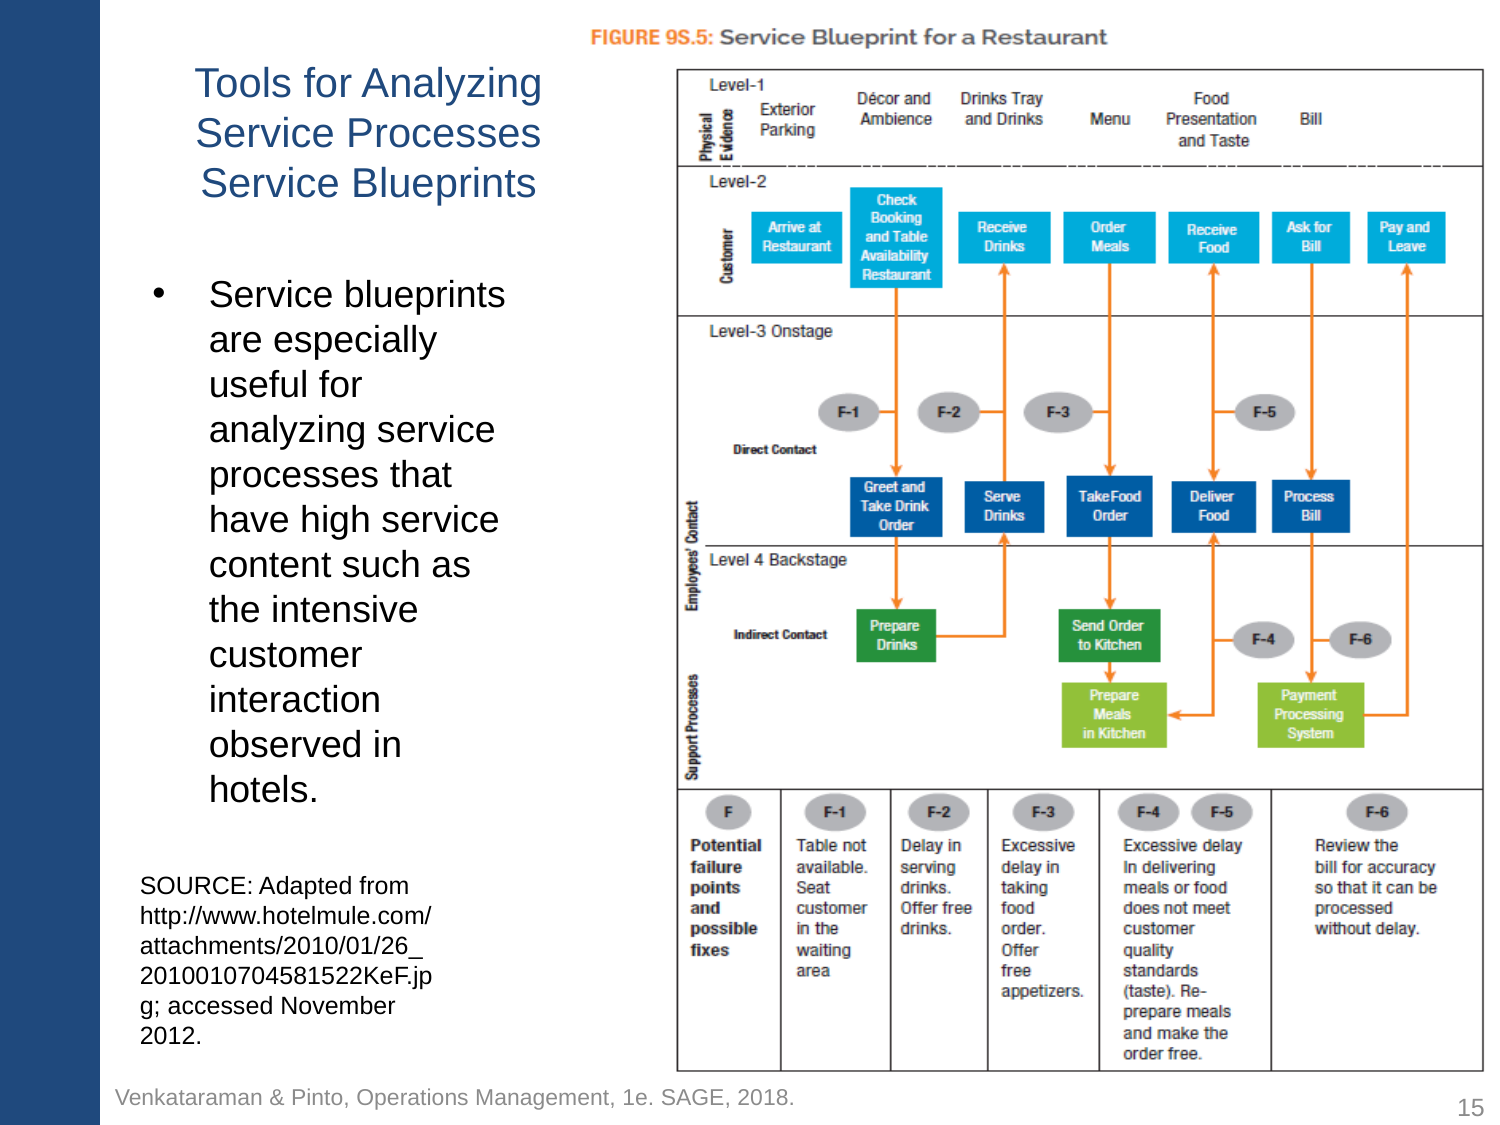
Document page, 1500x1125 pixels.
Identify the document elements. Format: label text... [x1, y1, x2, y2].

slide_number 15 [1425, 1087, 1500, 1125]
list Service blueprints are especially useful for analyzing service processes that have high service content such as the intensive customer interaction observed in hotels. [137, 262, 538, 525]
picture [574, 12, 1500, 1080]
footer Venkataraman & Pinto, Operations Management, 1e. SAGE, 2018. [99, 1074, 1250, 1125]
text_box SOURCE: Adapted from http://www.hotelmule.com/attachments/2010/01/26_2010010704581522KeF.jpg; accessed November 2012. [125, 862, 450, 1057]
title Tools for Analyzing Service Processes Service Blueprints [137, 24, 569, 238]
